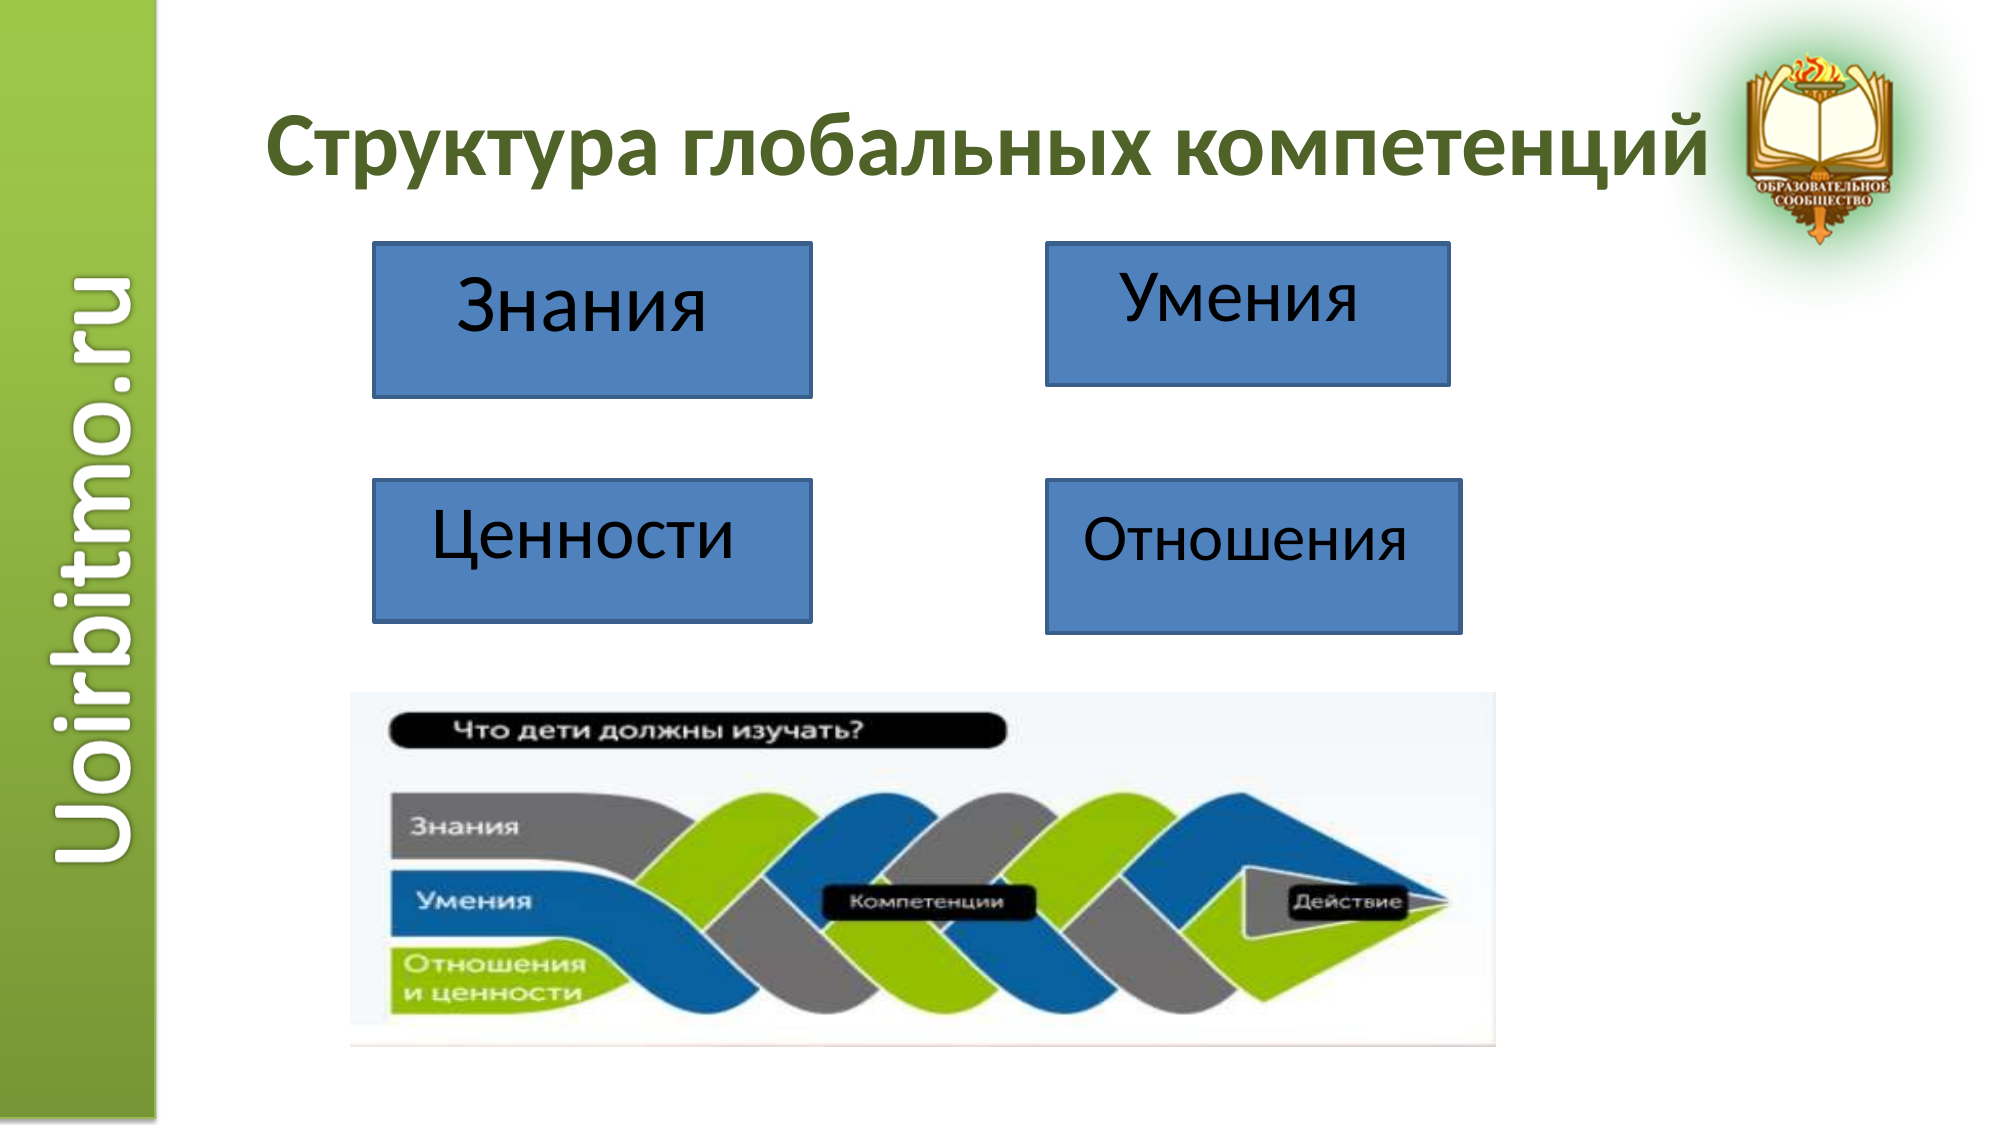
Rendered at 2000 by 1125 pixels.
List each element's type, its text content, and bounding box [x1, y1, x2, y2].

text_box Знания [372, 241, 813, 399]
picture [0, 0, 2000, 1125]
list [99, 262, 1900, 1005]
text_box Отношения [1045, 478, 1463, 635]
text_box Ценности [372, 478, 813, 624]
text_box Умения [1045, 241, 1451, 387]
title Структура глобальных компетенций [99, 45, 1900, 233]
